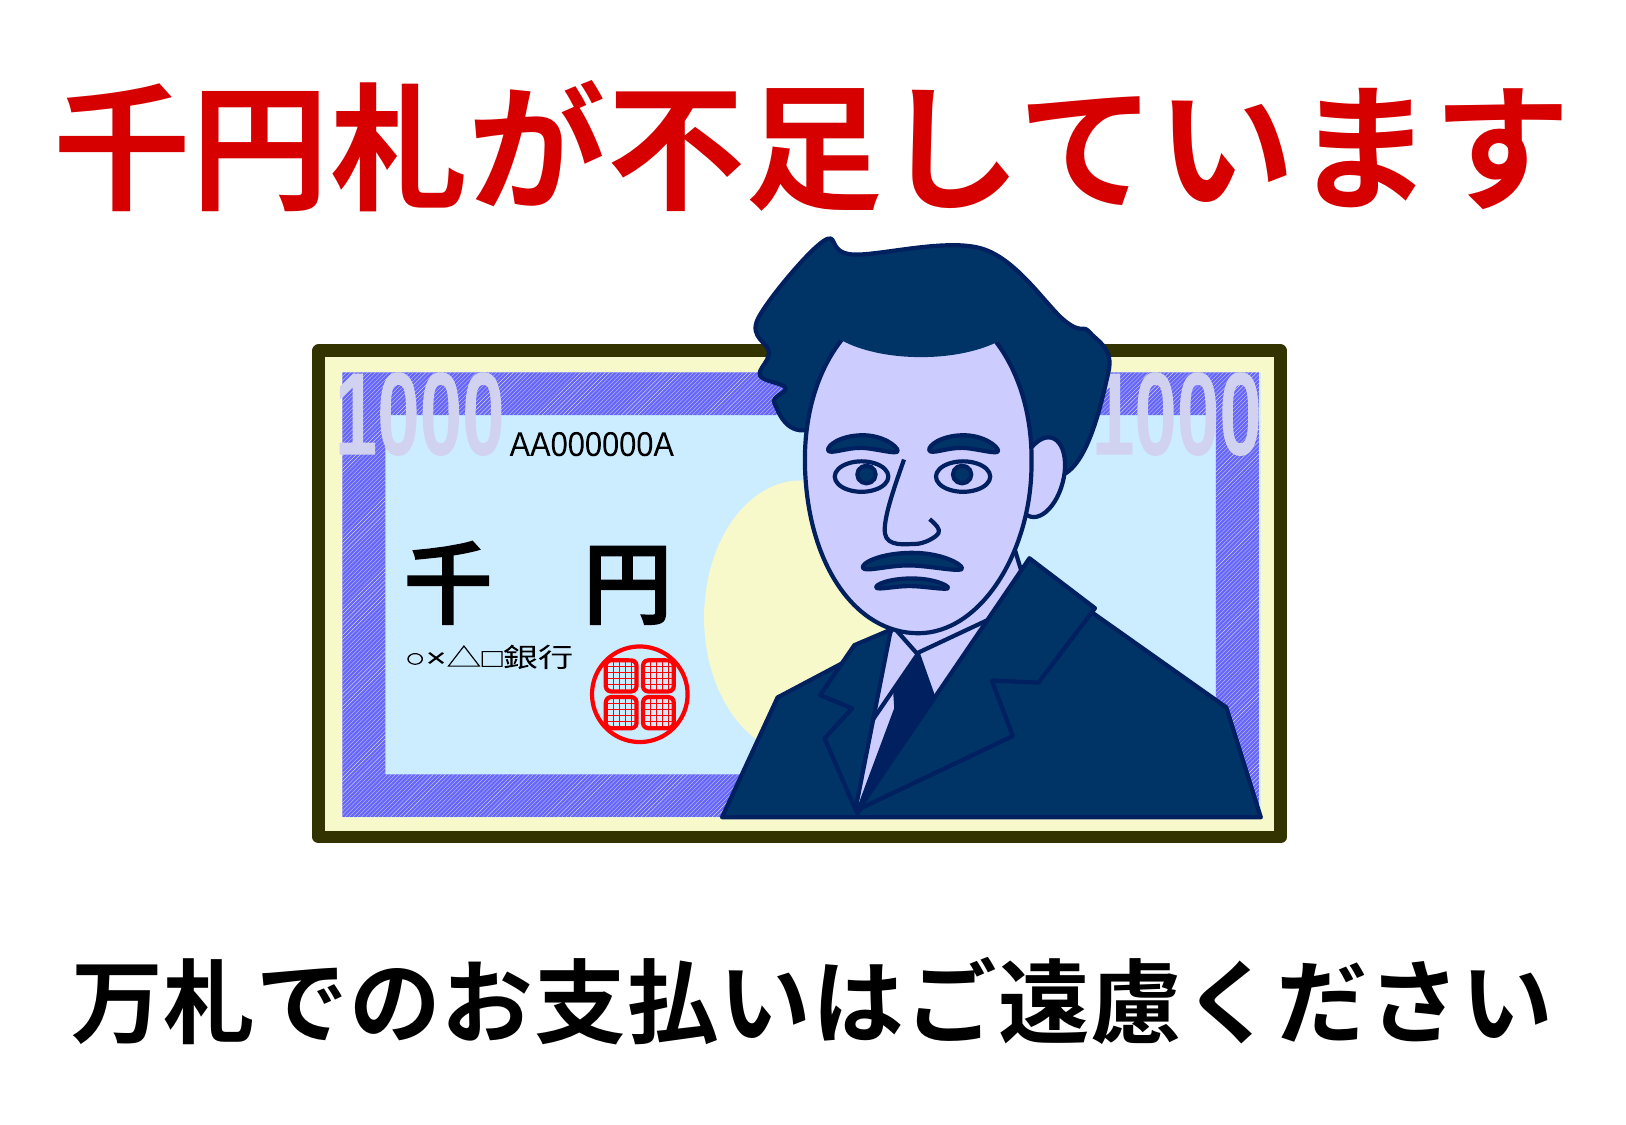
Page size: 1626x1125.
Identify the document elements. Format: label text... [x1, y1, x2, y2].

text_box 万札でのお支払いはご遠慮ください [0, 937, 1625, 1062]
text_box 千円札が不足しています [0, 54, 1625, 235]
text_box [318, 237, 1281, 838]
